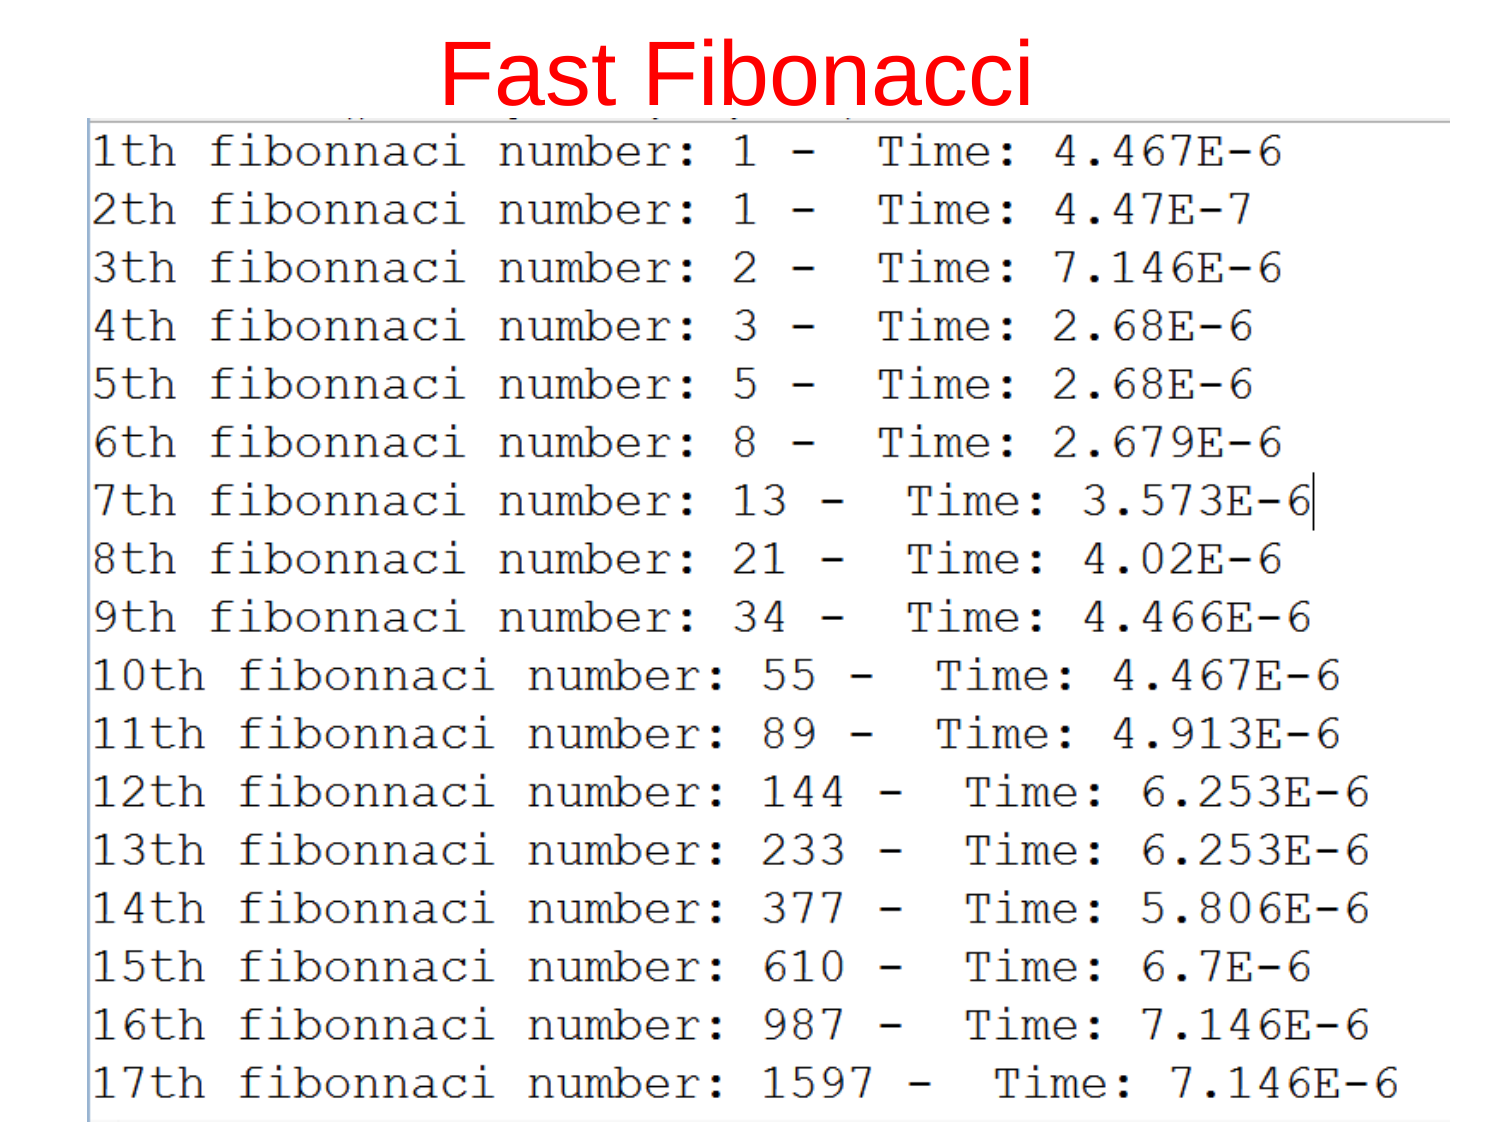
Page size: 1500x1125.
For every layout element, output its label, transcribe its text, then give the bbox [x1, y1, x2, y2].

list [87, 118, 1451, 1122]
slide_number CS314 [74, 1024, 82, 1101]
title Fast Fibonacci [112, 0, 1388, 116]
